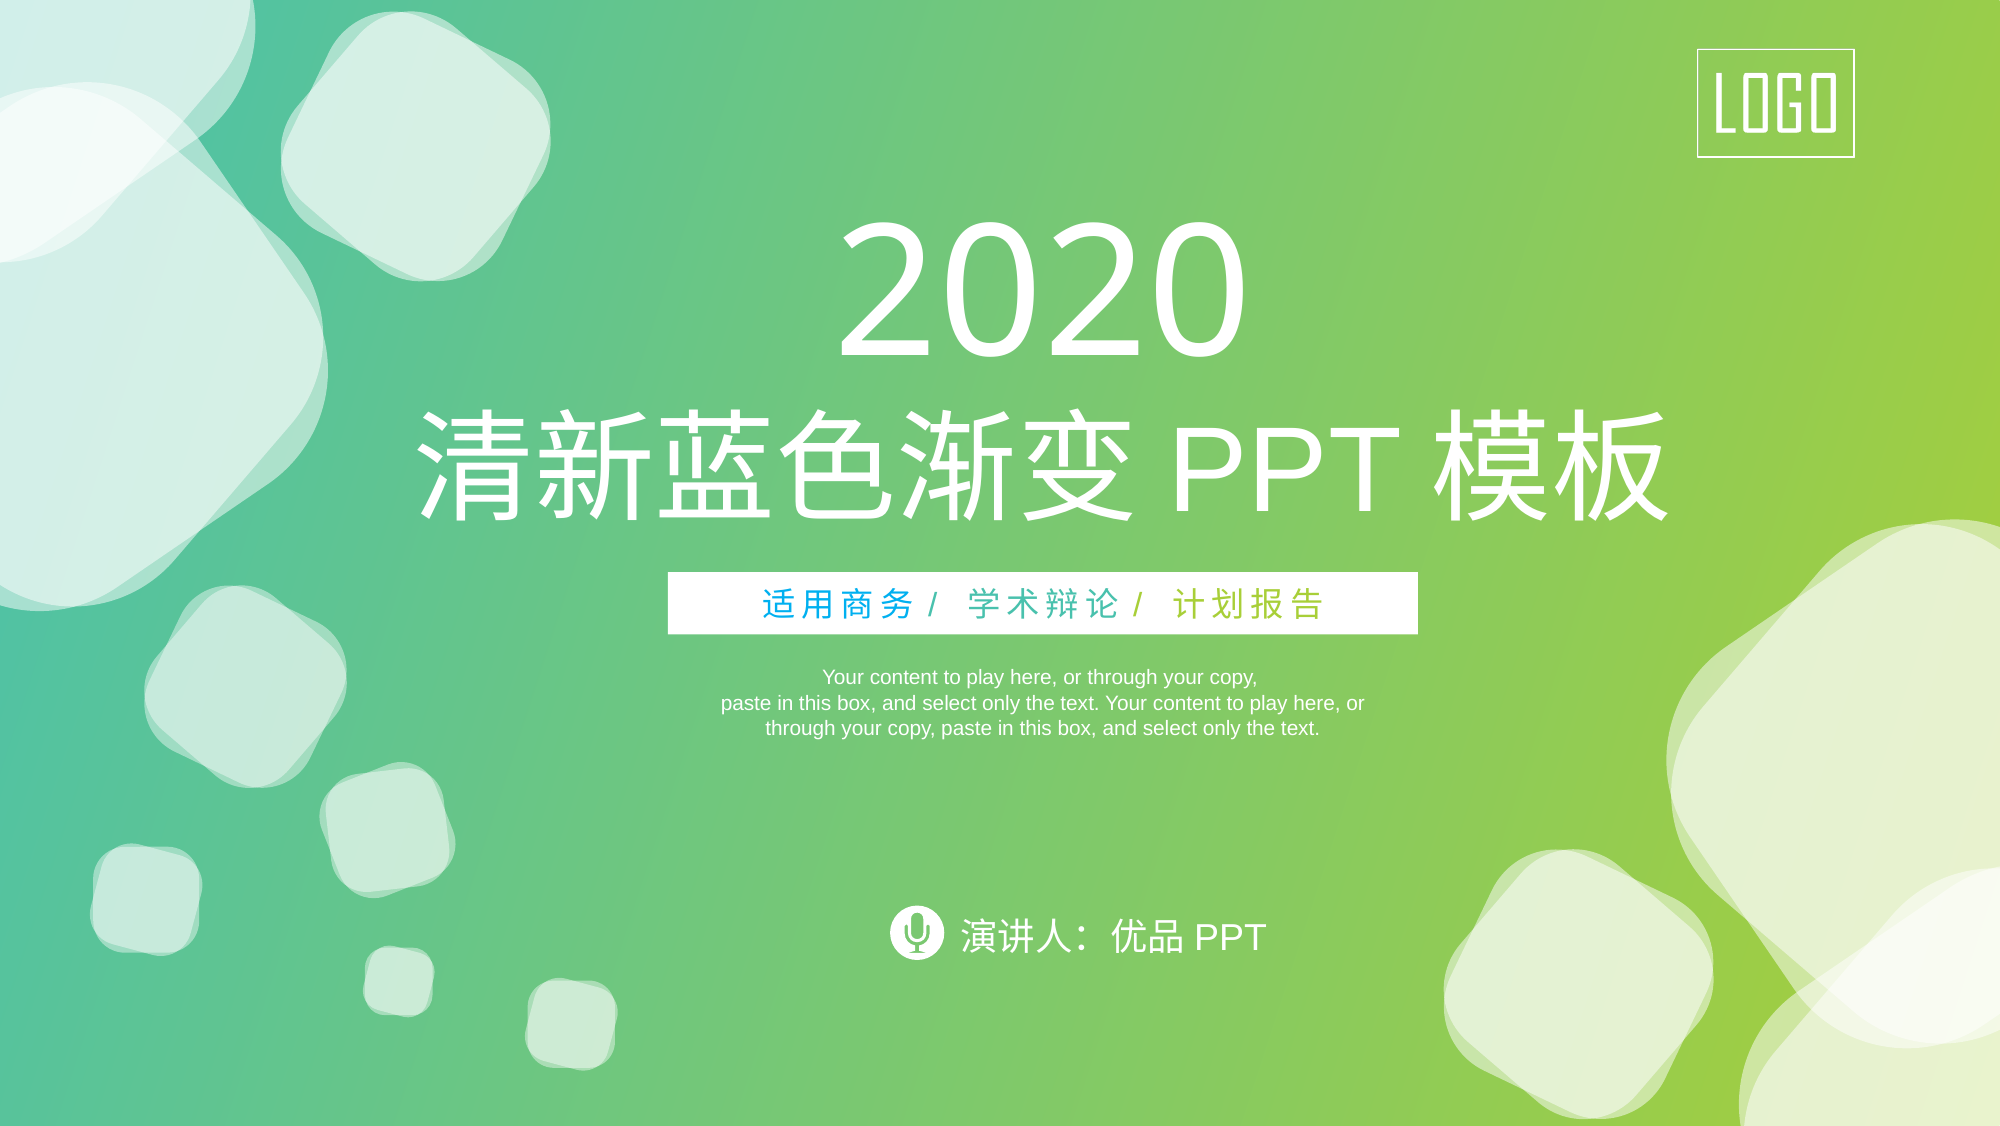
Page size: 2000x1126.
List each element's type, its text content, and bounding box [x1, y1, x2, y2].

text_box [0, 0, 616, 1069]
text_box 2020 [818, 165, 1268, 400]
text_box 清新蓝色渐变PPT模板 [620, 383, 1687, 544]
text_box 演讲人：优品PPT [925, 907, 1303, 965]
text_box Your content to play here, or through your copy, paste in this box, and select only the text. Your content to play here, or through your copy, paste in this box, and select only the text. [681, 656, 1404, 747]
text_box [890, 905, 945, 961]
text_box 适用商务/ 学术辩论/ 计划报告 [666, 570, 1420, 636]
picture [1664, 31, 1887, 196]
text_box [1459, 554, 2000, 1126]
text_box [0, 0, 2000, 1126]
